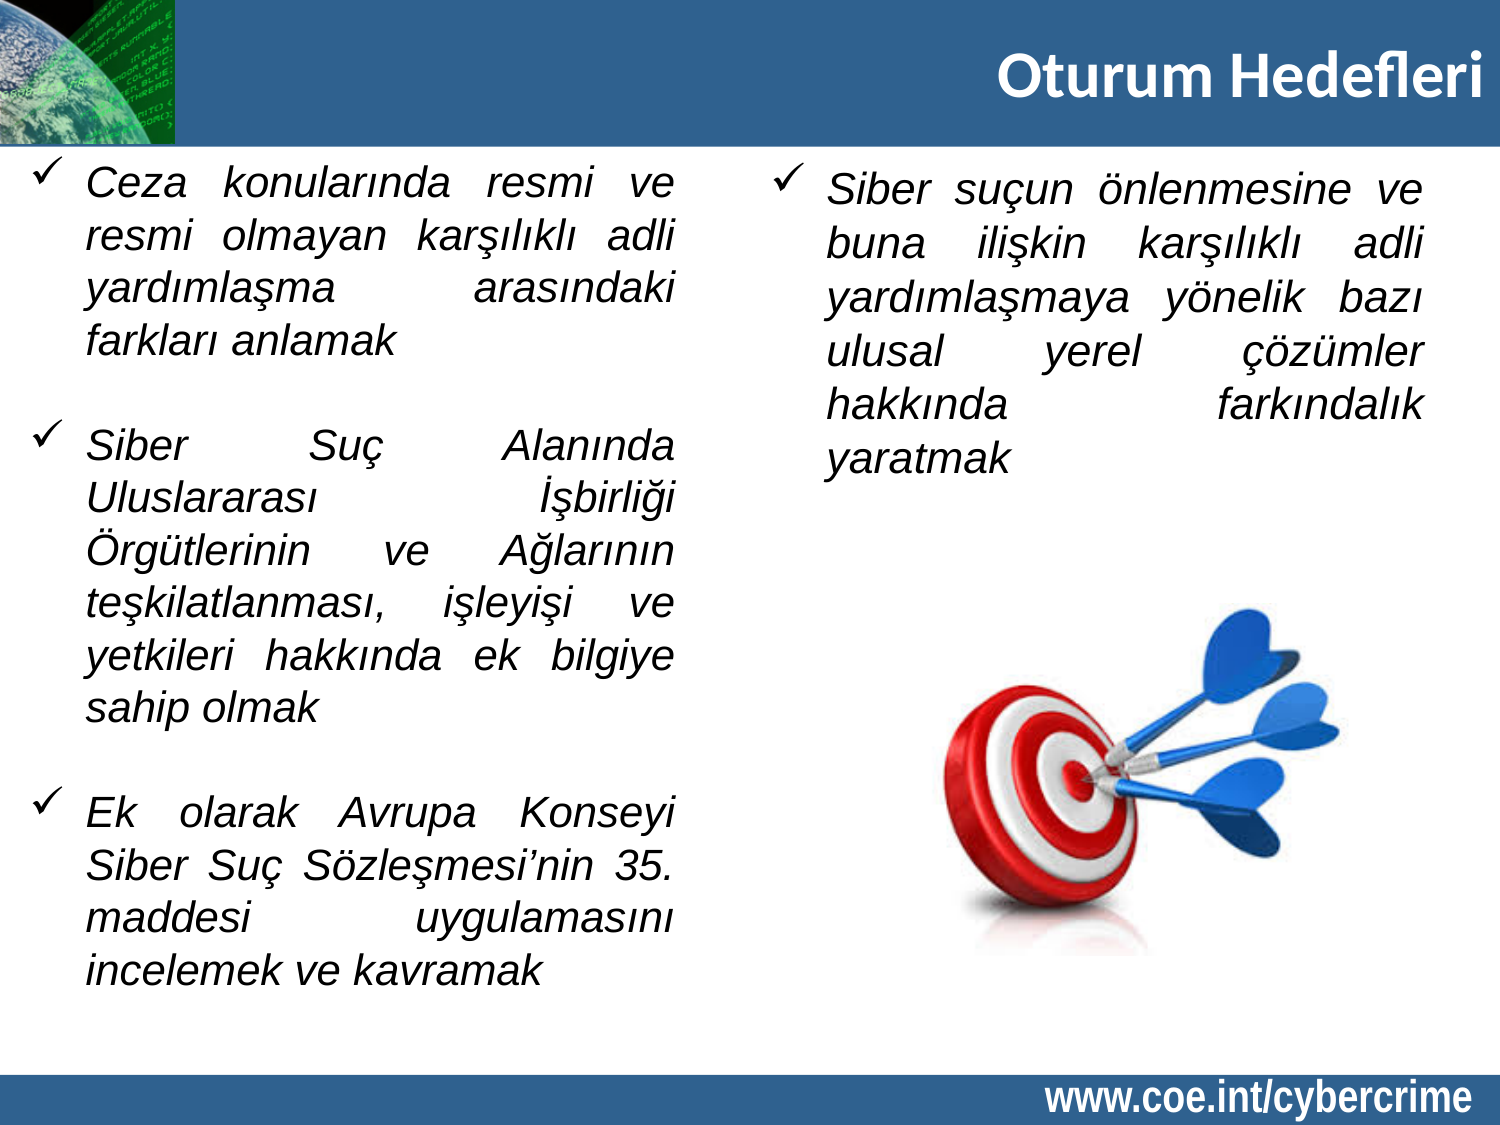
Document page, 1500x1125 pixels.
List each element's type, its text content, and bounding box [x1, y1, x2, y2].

picture [0, 0, 175, 144]
text_box www.coe.int/cybercrime [1030, 1059, 1500, 1125]
picture [904, 602, 1366, 957]
text_box Oturum Hedefleri [179, 0, 1500, 149]
text_box [0, 1073, 1030, 1125]
text_box Ceza konularında resmi ve resmi olmayan karşılıklı adli yardımlaşma arasındaki farkları anlamak Siber Suç Alanında Uluslararası İşbirliği Örgütlerinin ve Ağlarının teşkilatlanması, işleyişi ve yetkileri hakkında ek bilgiye sahip olmak Ek olarak Avrupa Konseyi Siber Suç Sözleşmesi’nin 35. maddesi uygulamasını incelemek ve kavramak [14, 146, 691, 1002]
text_box Siber suçun önlenmesine ve buna ilişkin karşılıklı adli yardımlaşmaya yönelik bazı ulusal yerel çözümler hakkında farkındalık yaratmak [755, 152, 1440, 490]
